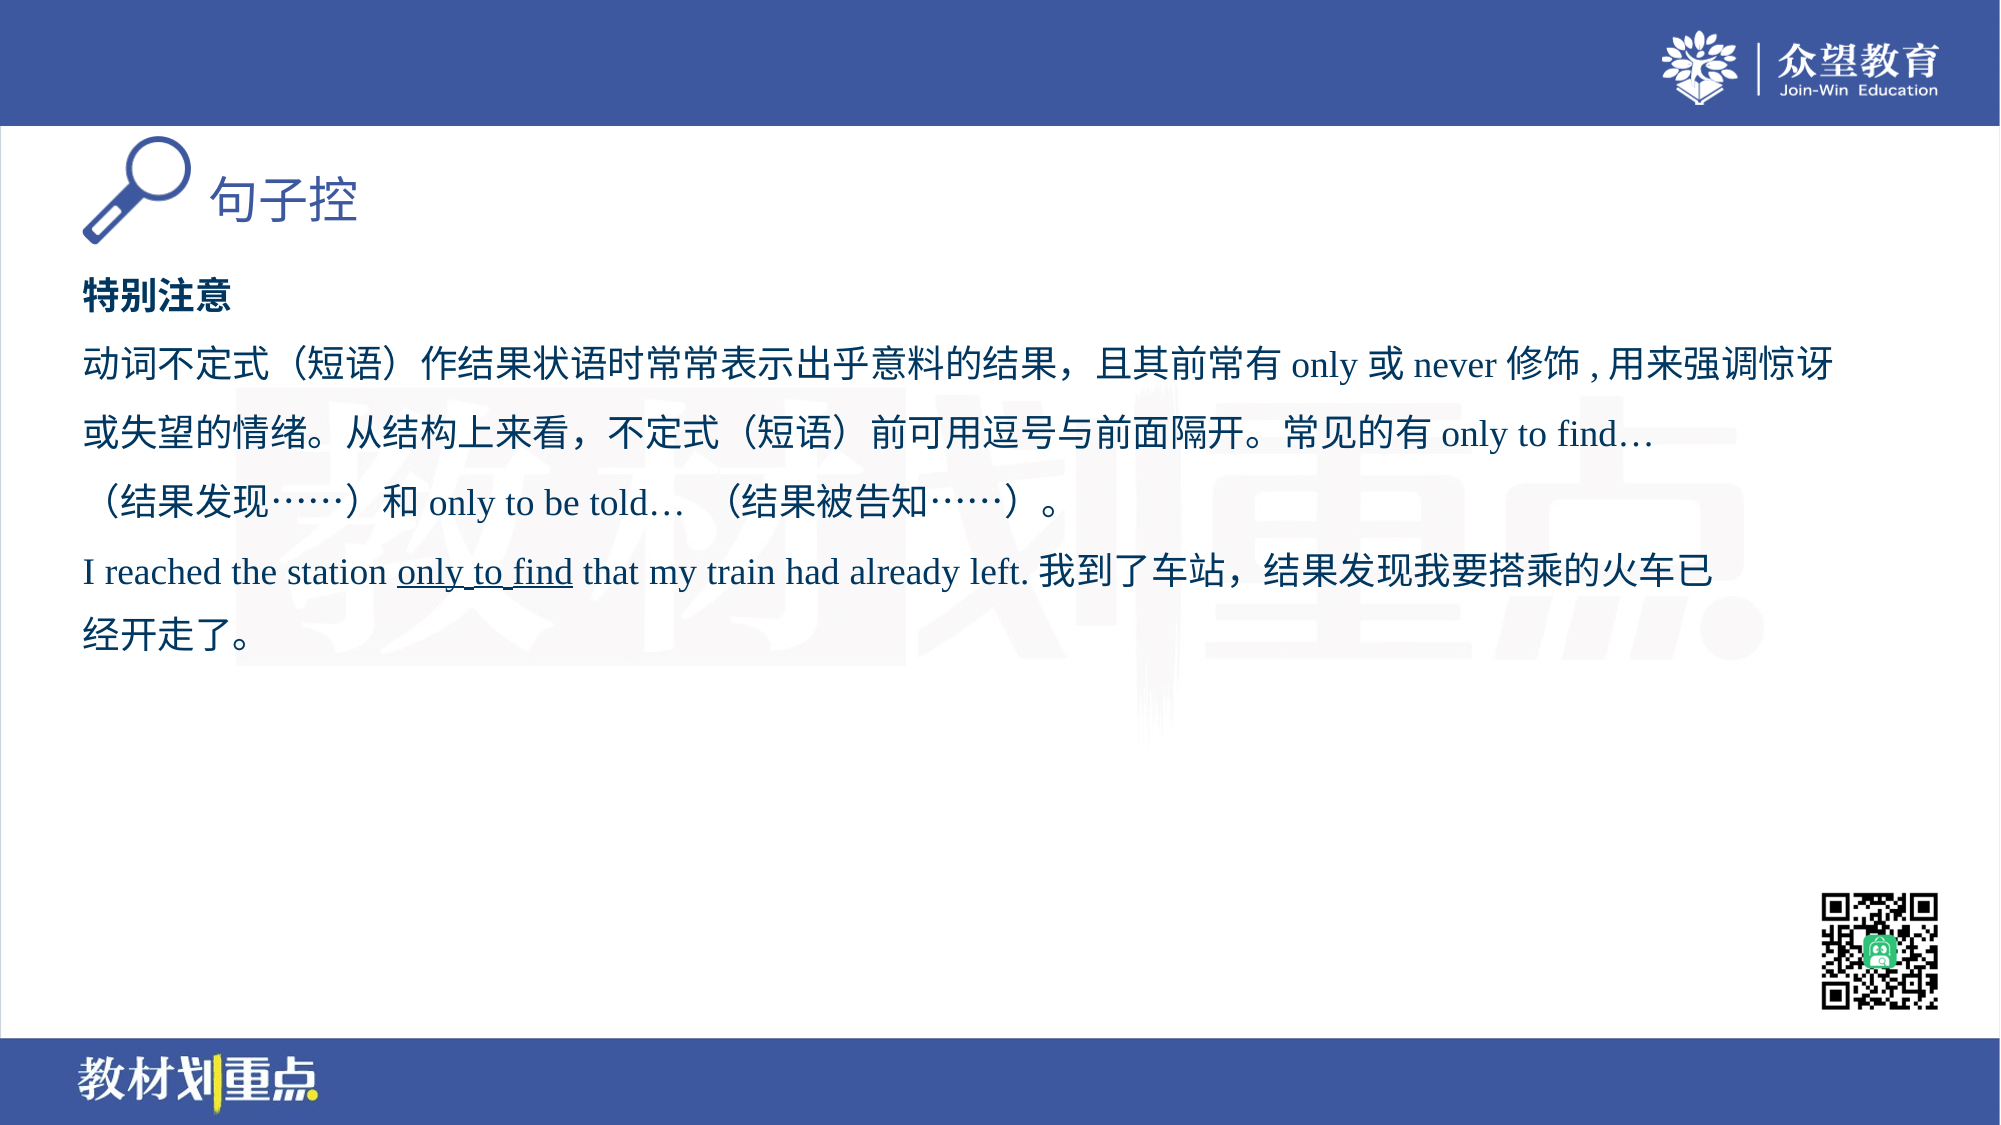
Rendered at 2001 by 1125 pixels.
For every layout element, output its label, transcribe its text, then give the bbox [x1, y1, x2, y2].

picture [0, 0, 2000, 1125]
text_box 特别注意 动词不定式（短语）作结果状语时常常表示出乎意料的结果，且其前常有only或never修饰,用来强调惊讶 或失望的情绪。从结构上来看，不定式（短语）前可用逗号与前面隔开。常见的有only to find… （结果发现……）和only to be told… （结果被告知……）。 I reached the station only to find that my train had already left.我到了车站，结果发现我要搭乘的火车已 经开走了。 [82, 247, 1817, 650]
